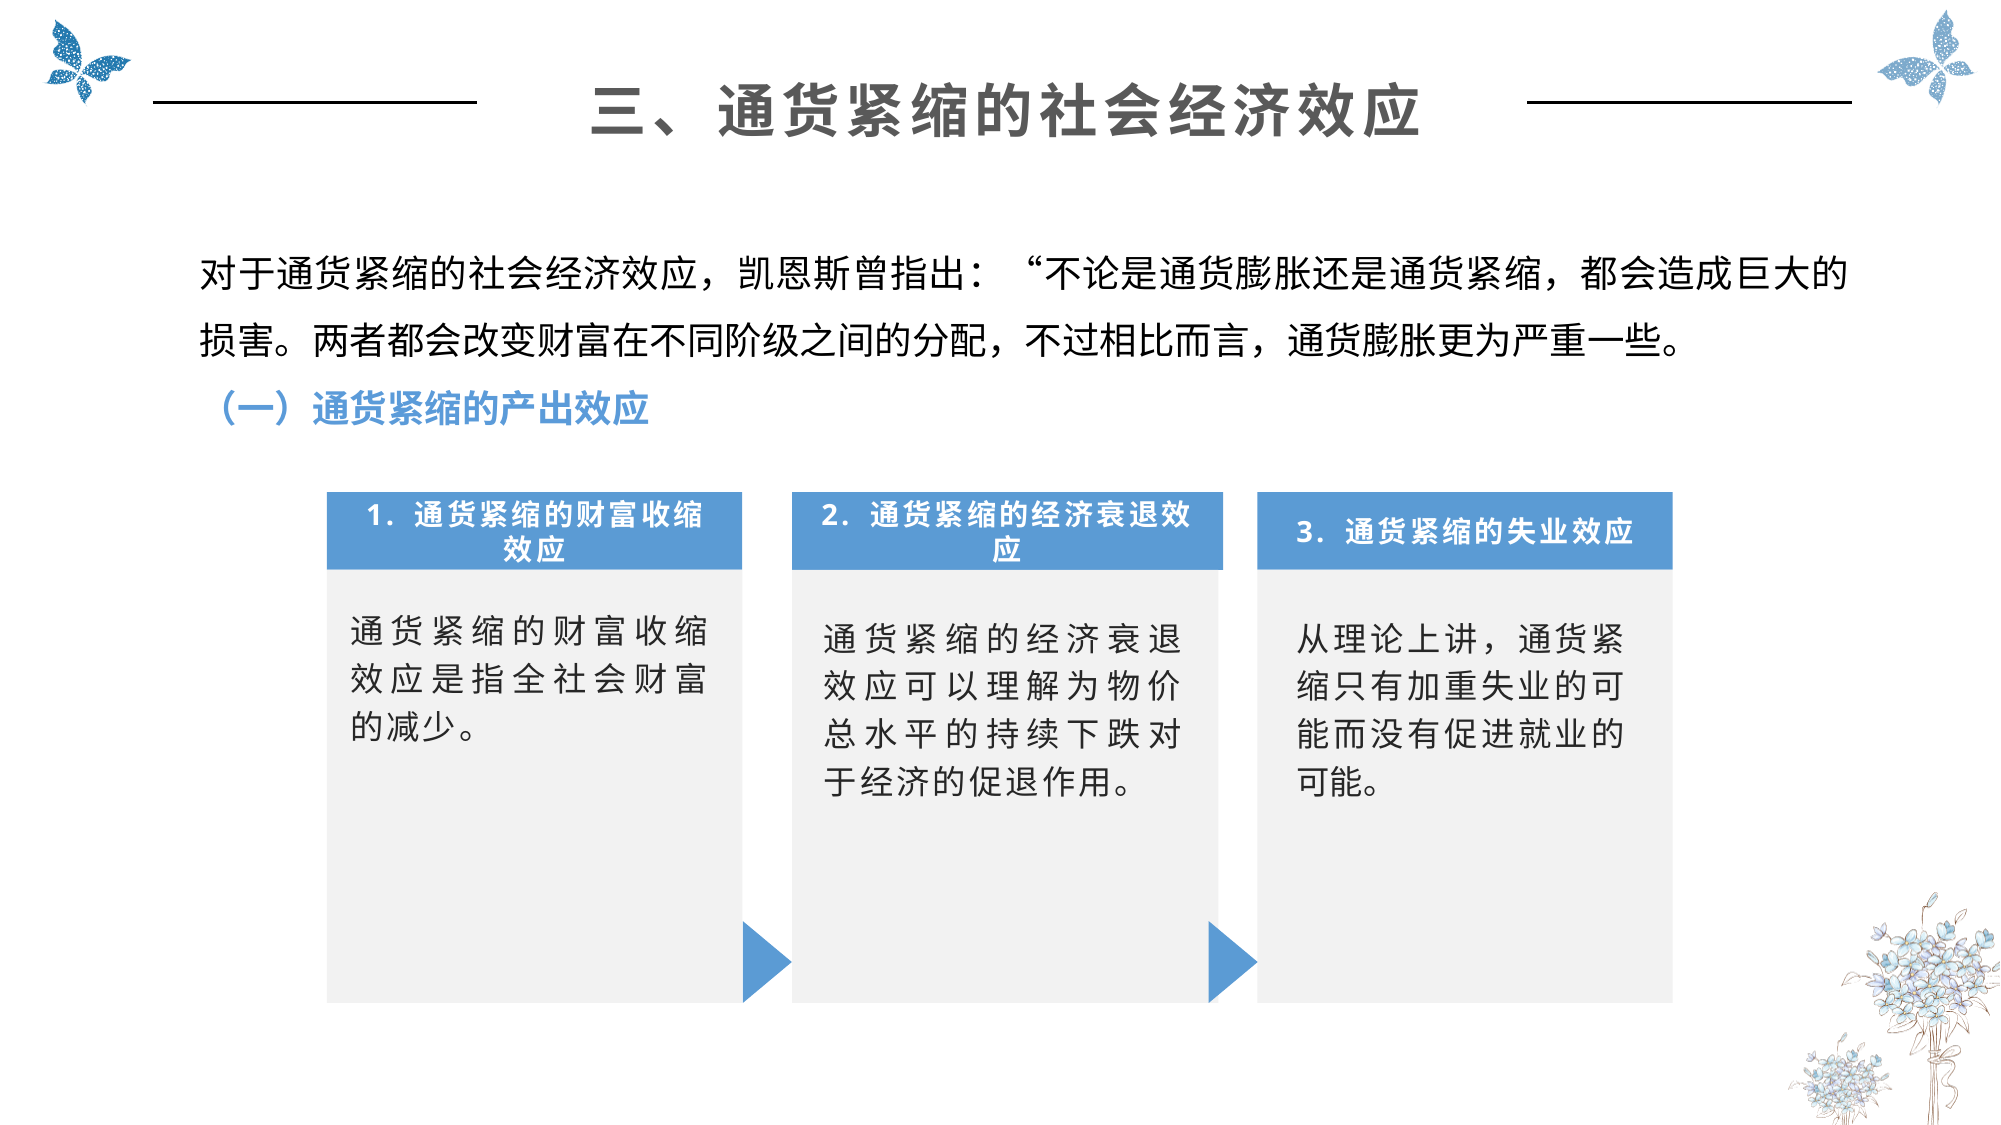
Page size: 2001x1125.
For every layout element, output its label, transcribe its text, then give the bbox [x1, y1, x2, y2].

text_box [326, 569, 743, 1004]
text_box 通货紧缩的经济衰退效应可以理解为物价总水平的持续下跌对于经济的促退作用。 [809, 602, 1200, 952]
text_box 2. 通货紧缩的经济衰退效应 [791, 491, 1224, 571]
picture [1788, 892, 2000, 1125]
text_box [1207, 918, 1260, 1006]
text_box 对于通货紧缩的社会经济效应，凯恩斯曾指出：“不论是通货膨胀还是通货紧缩，都会造成巨大的损害。两者都会改变财富在不同阶级之间的分配，不过相比而言，通货膨胀更为严重一些。 （一）通货紧缩的产出效应 [185, 219, 1864, 438]
text_box [791, 569, 1220, 1004]
text_box 从理论上讲，通货紧缩只有加重失业的可能而没有促进就业的可能。 [1281, 602, 1640, 952]
text_box [741, 918, 794, 1006]
text_box 1. 通货紧缩的财富收缩 效应 [326, 491, 743, 569]
text_box [1256, 569, 1674, 1004]
text_box 3. 通货紧缩的失业效应 [1256, 491, 1674, 569]
text_box 通货紧缩的财富收缩效应是指全社会财富的减少。 [335, 594, 726, 944]
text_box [152, 66, 1853, 153]
